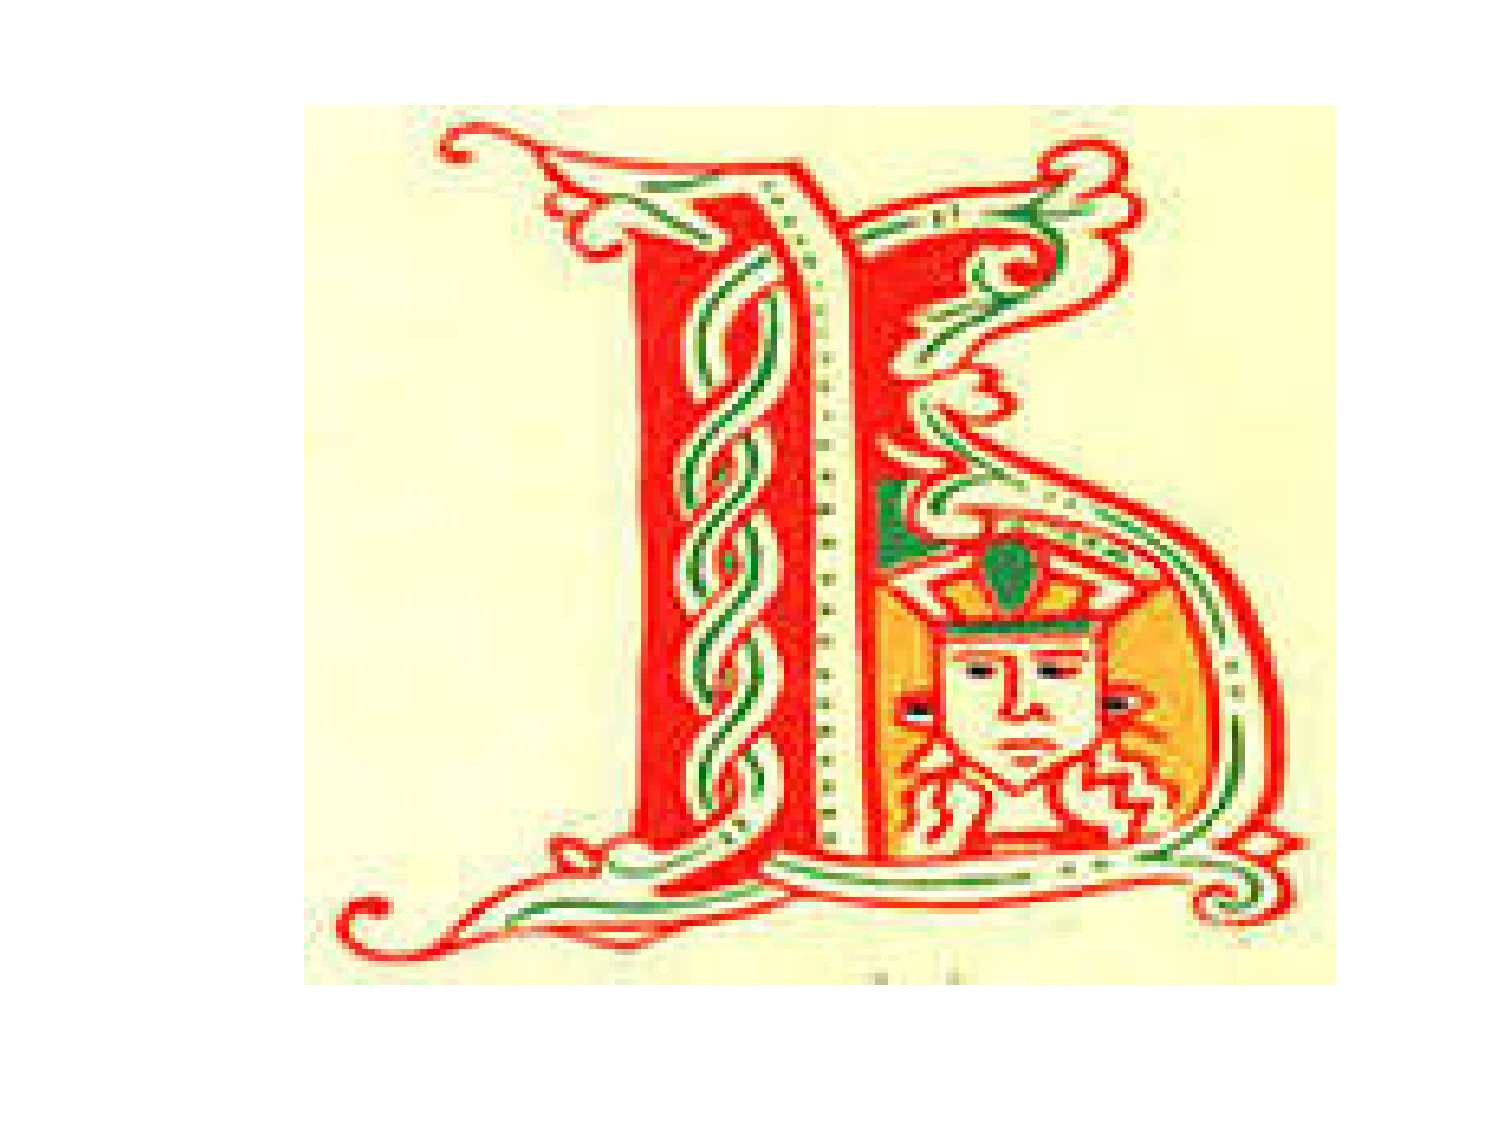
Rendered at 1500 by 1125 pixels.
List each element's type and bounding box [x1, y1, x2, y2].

picture [304, 105, 1337, 985]
